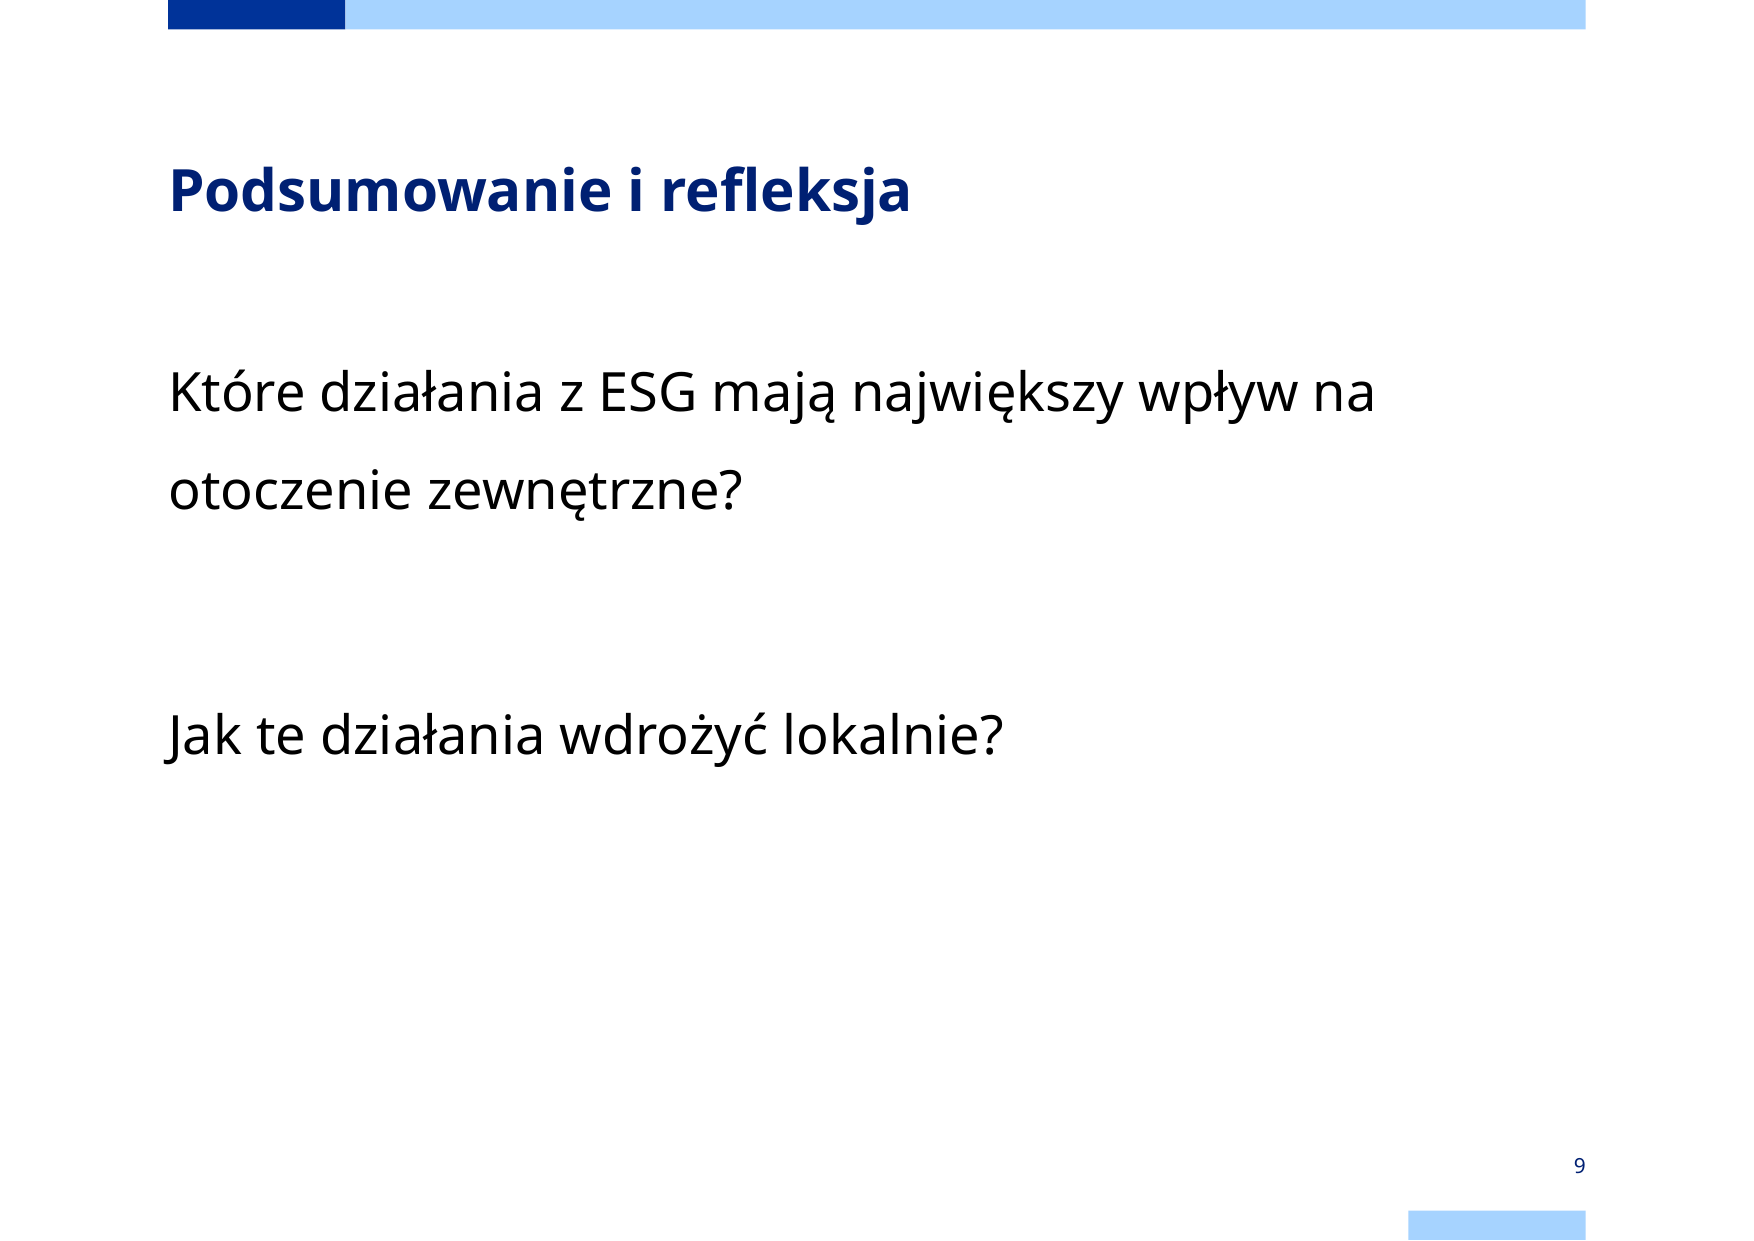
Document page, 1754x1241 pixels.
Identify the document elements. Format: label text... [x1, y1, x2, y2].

slide_number 9 [1408, 1151, 1586, 1182]
title Podsumowanie i refleksja [168, 147, 1586, 324]
list Które działania z ESG mają największy wpływ na otoczenie zewnętrzne? Jak te działania wdrożyć lokalnie? [168, 324, 1586, 1093]
